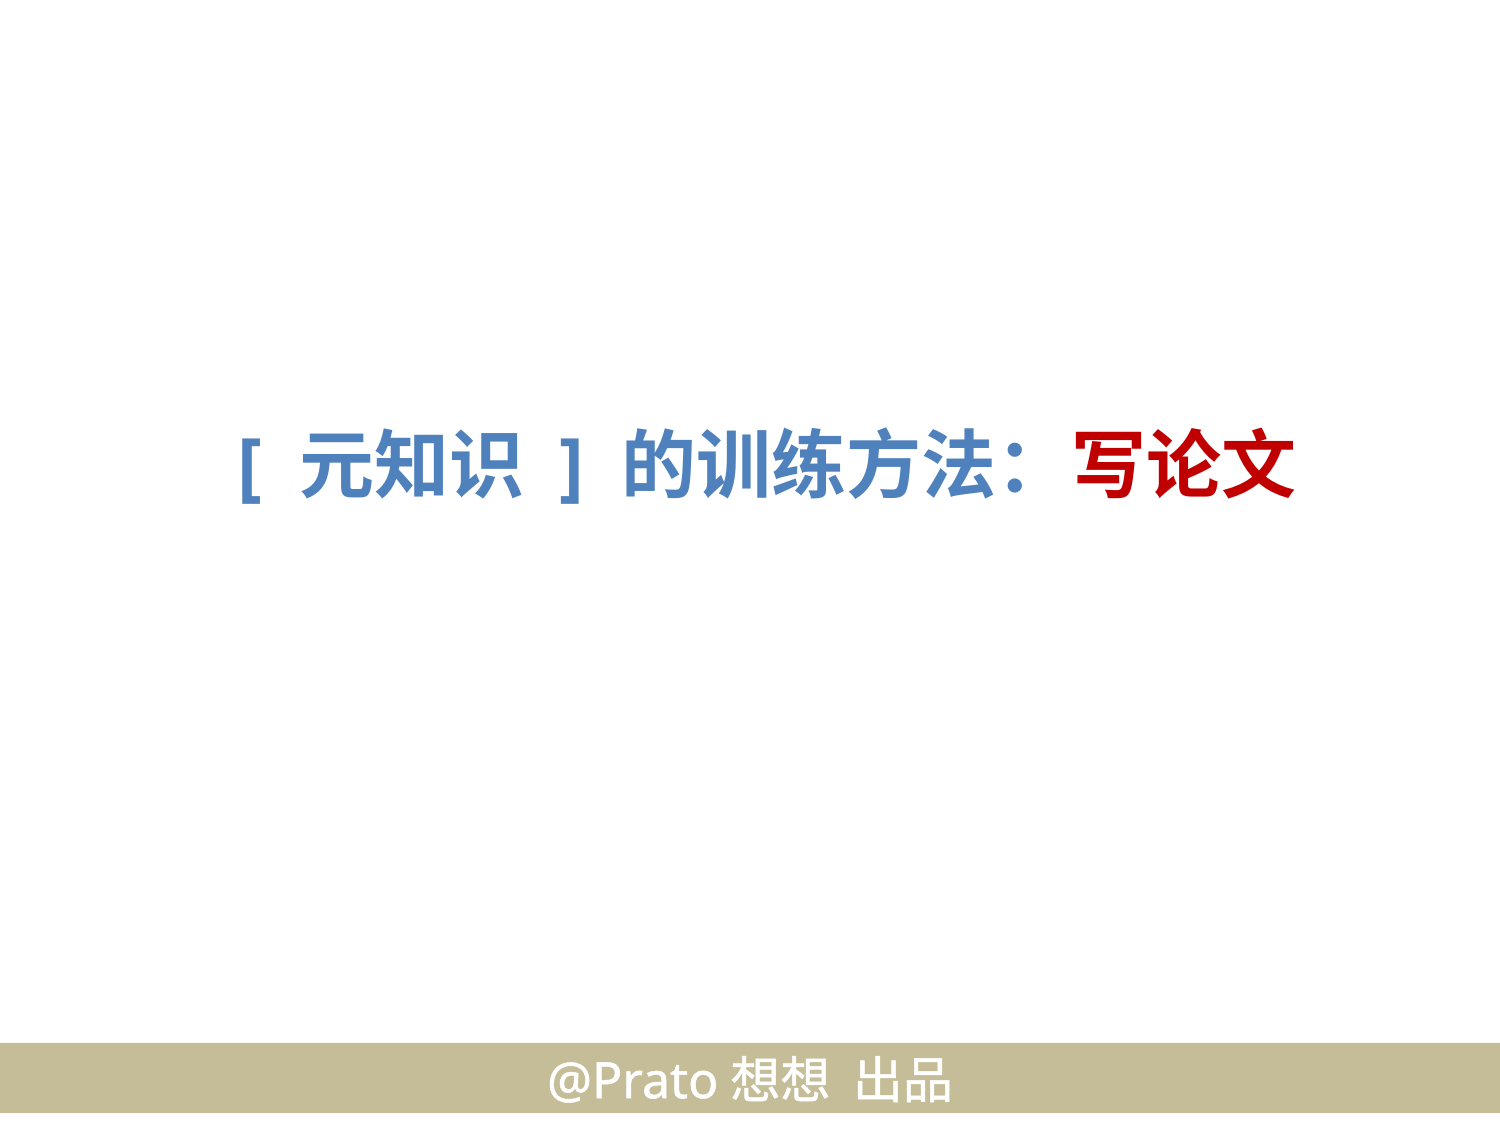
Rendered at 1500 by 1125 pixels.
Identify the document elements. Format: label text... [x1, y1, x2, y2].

text_box [ 元知识 ] 的训练方法：写论文 [222, 410, 1312, 515]
text_box @Prato想想 出品 [0, 1041, 1500, 1115]
